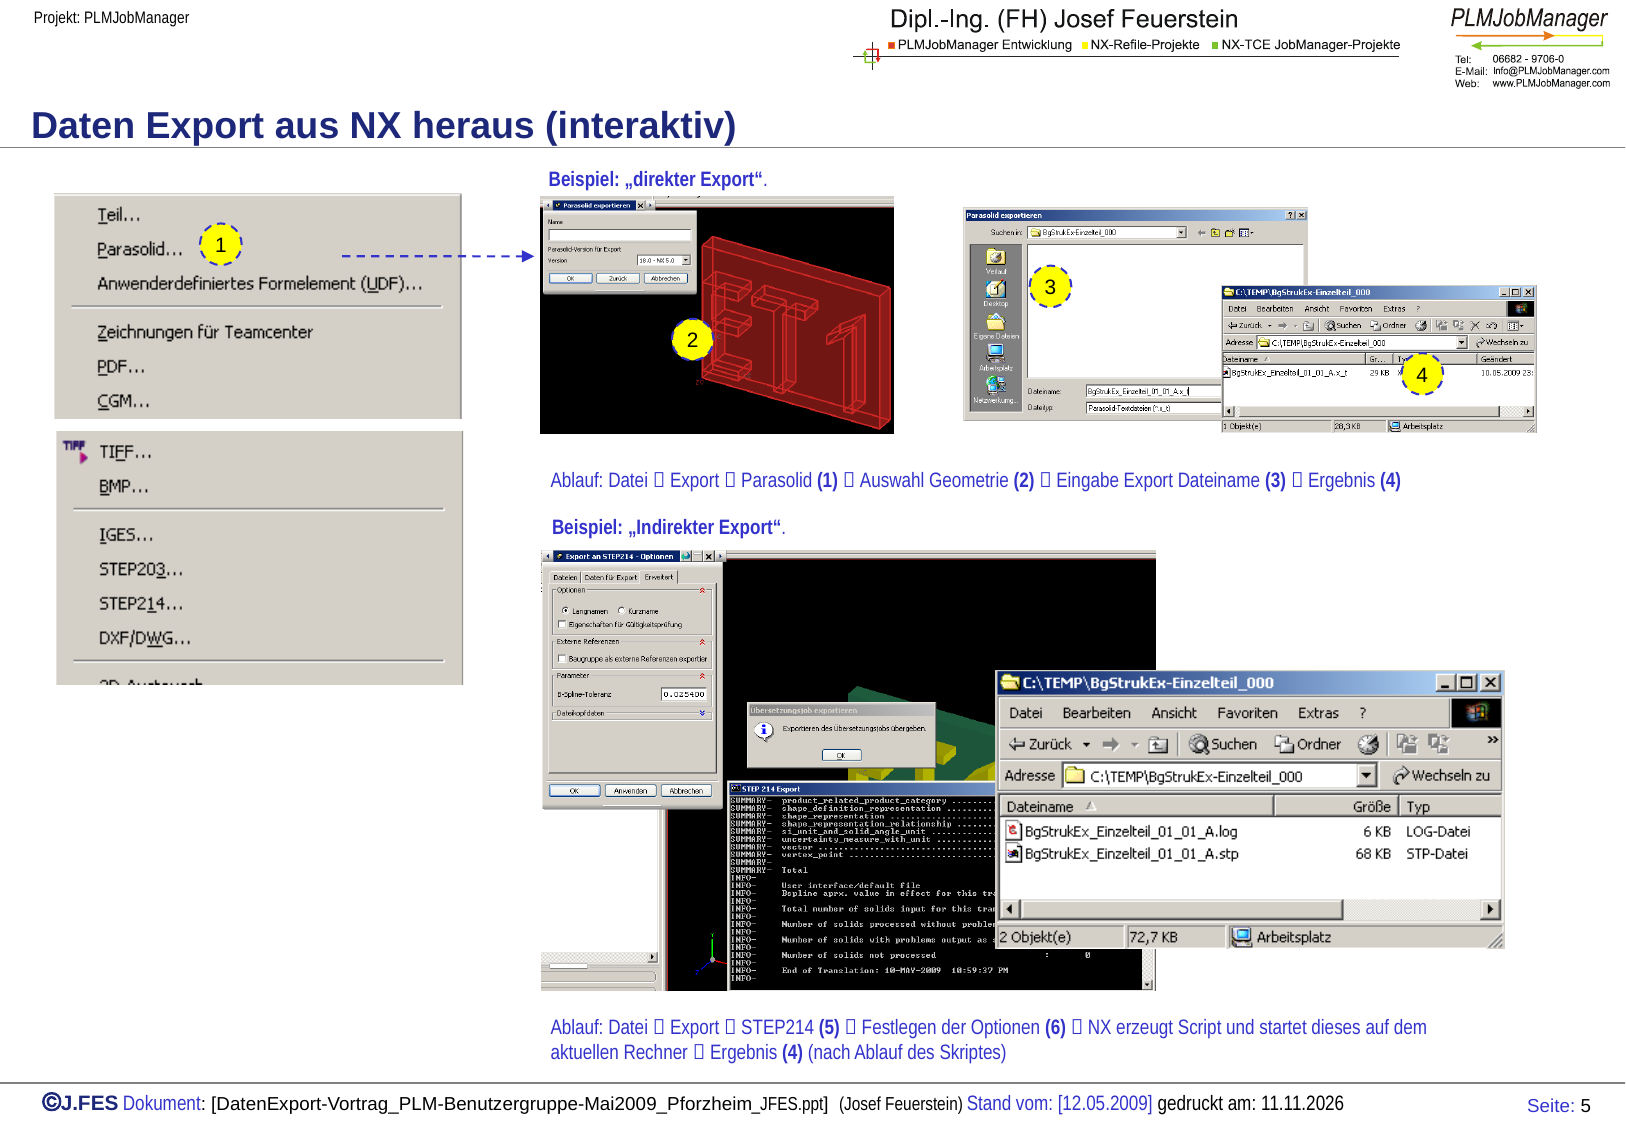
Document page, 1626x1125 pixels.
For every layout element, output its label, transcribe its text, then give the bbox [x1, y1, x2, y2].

picture [540, 195, 894, 435]
picture [53, 193, 462, 419]
text_box [520, 250, 535, 263]
title Daten Export aus NX heraus (interaktiv) [31, 73, 1600, 147]
picture [963, 207, 1537, 433]
picture [55, 430, 464, 685]
text_box Beispiel: „direkter Export“. [534, 158, 911, 198]
text_box Ablauf: Datei  Export  Parasolid (1)  Auswahl Geometrie (2)  Eingabe Export Dateiname (3)  Ergebnis (4) [535, 459, 1478, 500]
picture [541, 549, 1505, 991]
text_box Ablauf: Datei  Export  STEP214 (5)  Festlegen der Optionen (6)  NX erzeugt Script und startet dieses auf dem aktuellen Rechner  Ergebnis (4) (nach Ablauf des Skriptes) [535, 1006, 1478, 1071]
text_box Beispiel: „Indirekter Export“. [537, 506, 801, 547]
